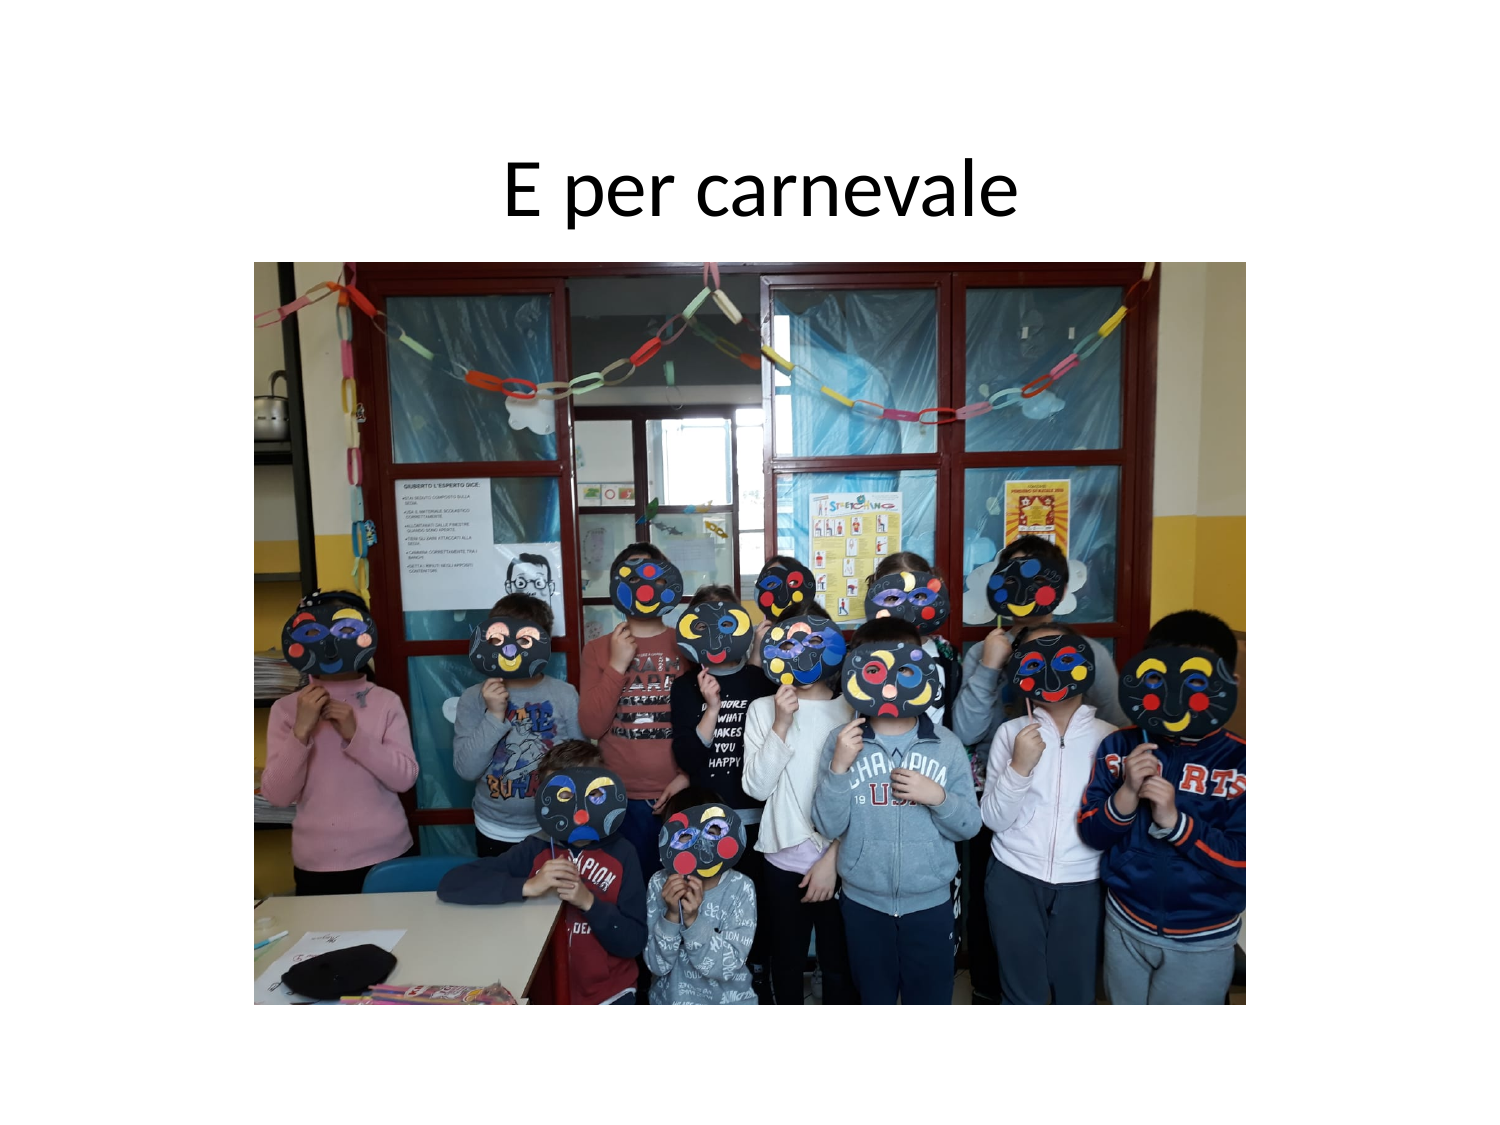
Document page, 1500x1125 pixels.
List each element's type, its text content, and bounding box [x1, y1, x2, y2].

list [254, 262, 1246, 1006]
text_box E per carnevale [301, 125, 1223, 241]
